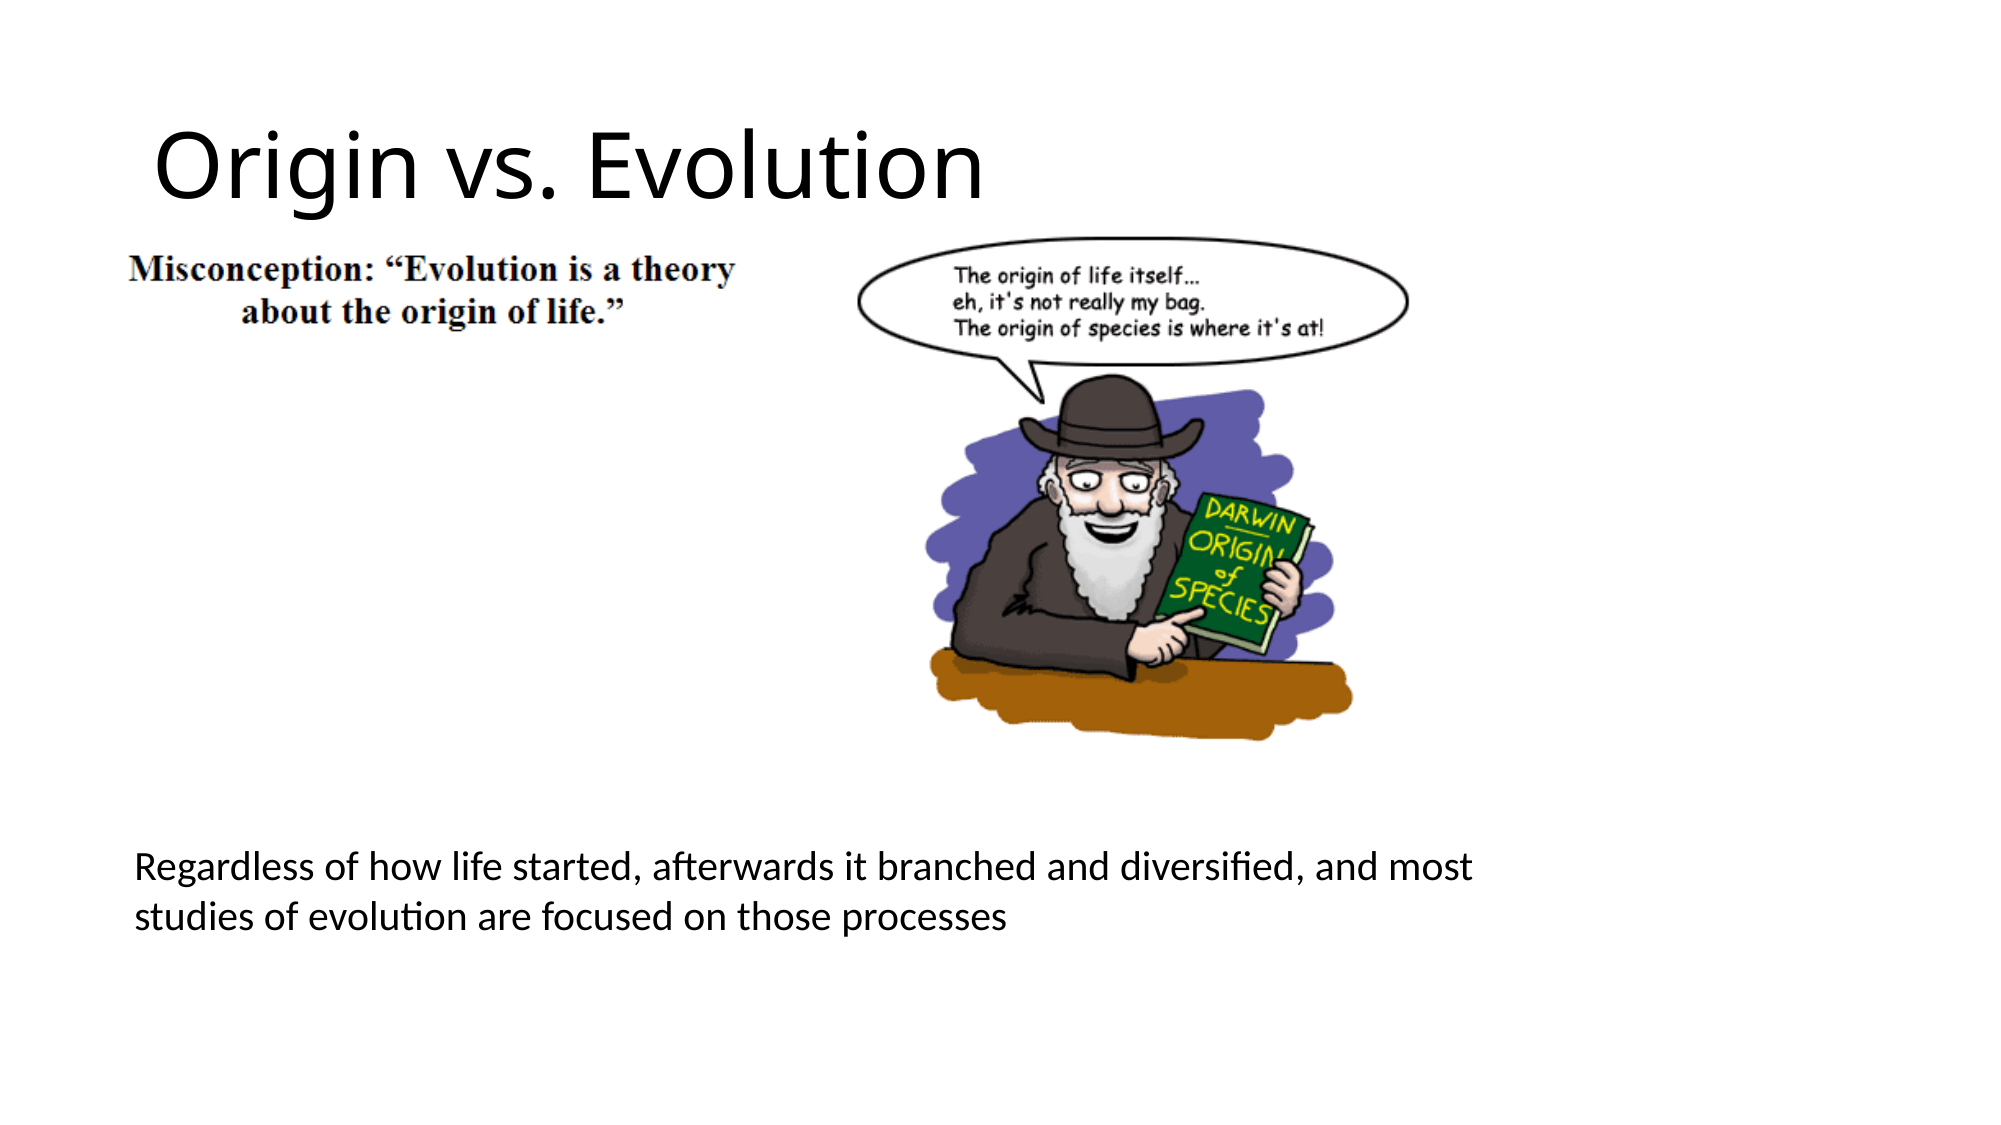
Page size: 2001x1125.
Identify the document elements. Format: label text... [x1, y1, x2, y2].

title Origin vs. Evolution [137, 59, 1863, 278]
picture [116, 237, 767, 352]
picture [830, 224, 1442, 772]
text_box Regardless of how life started, afterwards it branched and diversified, and most studies of evolution are focused on those processes [119, 771, 1499, 947]
